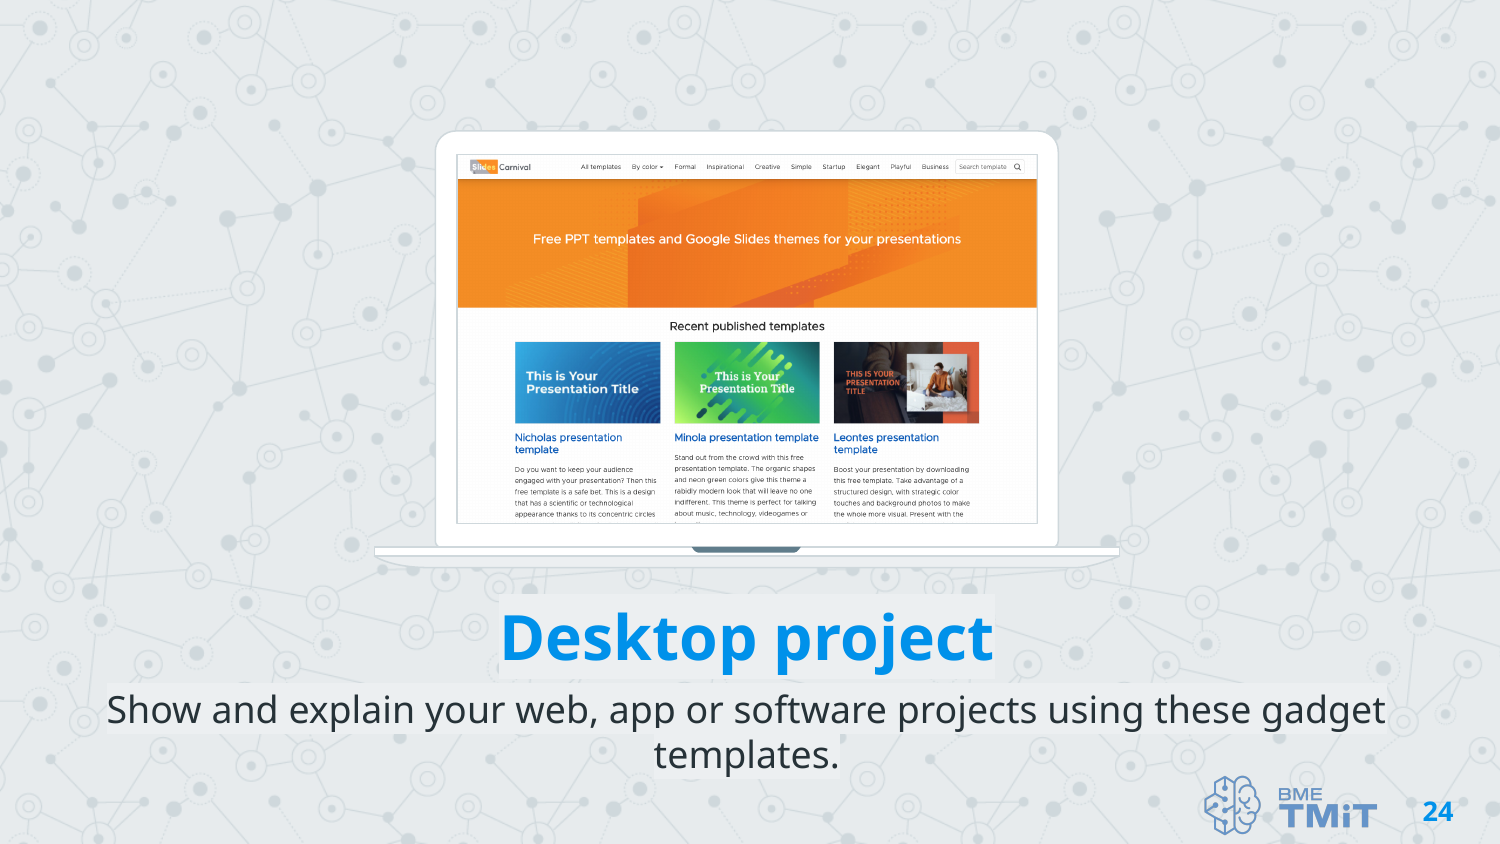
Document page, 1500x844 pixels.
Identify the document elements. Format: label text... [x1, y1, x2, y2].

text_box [374, 130, 1120, 568]
list Desktop project Show and explain your web, app or software projects using these gadget templates. [75, 520, 1419, 791]
picture [457, 154, 1037, 524]
slide_number 24 [1378, 779, 1469, 844]
